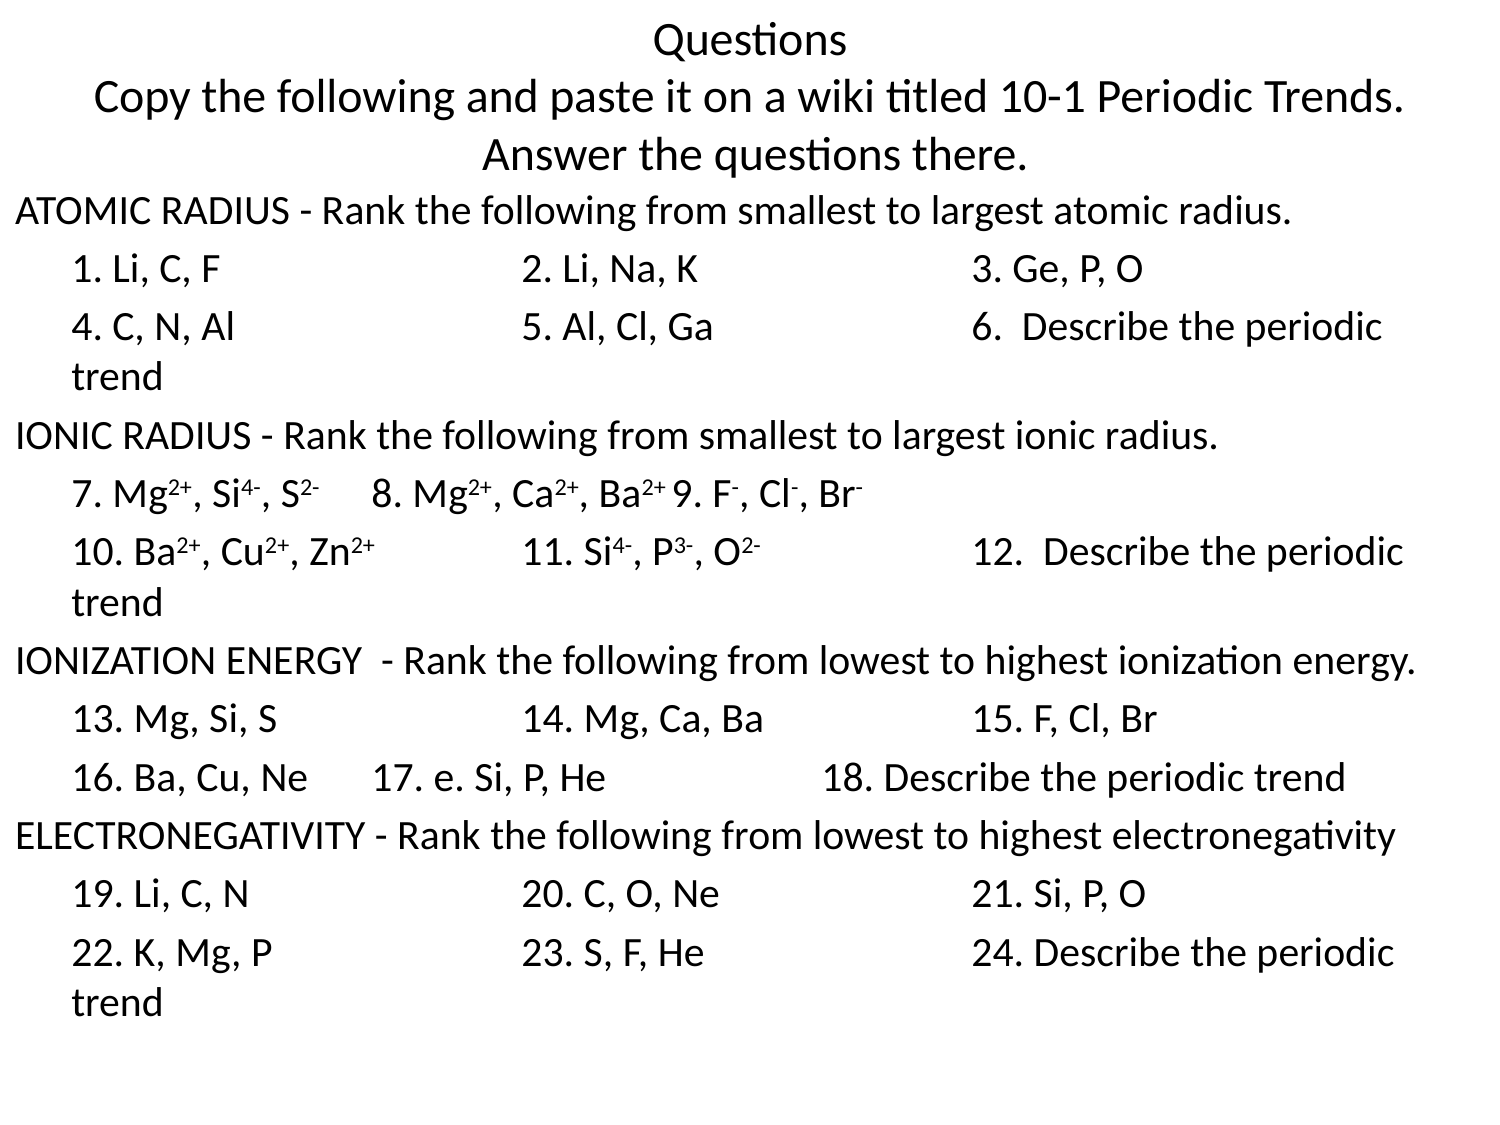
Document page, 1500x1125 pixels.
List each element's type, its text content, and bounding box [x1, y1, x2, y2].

title Questions Copy the following and paste it on a wiki titled 10-1 Periodic Trends. Answer the questions there. [75, 0, 1425, 174]
list ATOMIC RADIUS - Rank the following from smallest to largest atomic radius. 1. Li, C, F 2. Li, Na, K 3. Ge, P, O 4. C, N, Al 5. Al, Cl, Ga 6. Describe the periodic trend IONIC RADIUS - Rank the following from smallest to largest ionic radius. 7. Mg2+, Si4-, S2- 8. Mg2+, Ca2+, Ba2+ 9. F-, Cl-, Br- 10. Ba2+, Cu2+, Zn2+ 11. Si4-, P3-, O2- 12. Describe the periodic trend IONIZATION ENERGY - Rank the following from lowest to highest ionization energy. 13. Mg, Si, S 14. Mg, Ca, Ba 15. F, Cl, Br 16. Ba, Cu, Ne 17. e. Si, P, He 18. Describe the periodic trend ELECTRONEGATIVITY - Rank the following from lowest to highest electronegativity 19. Li, C, N 20. C, O, Ne 21. Si, P, O 22. K, Mg, P 23. S, F, He 24. Describe the periodic trend [0, 174, 1500, 1005]
